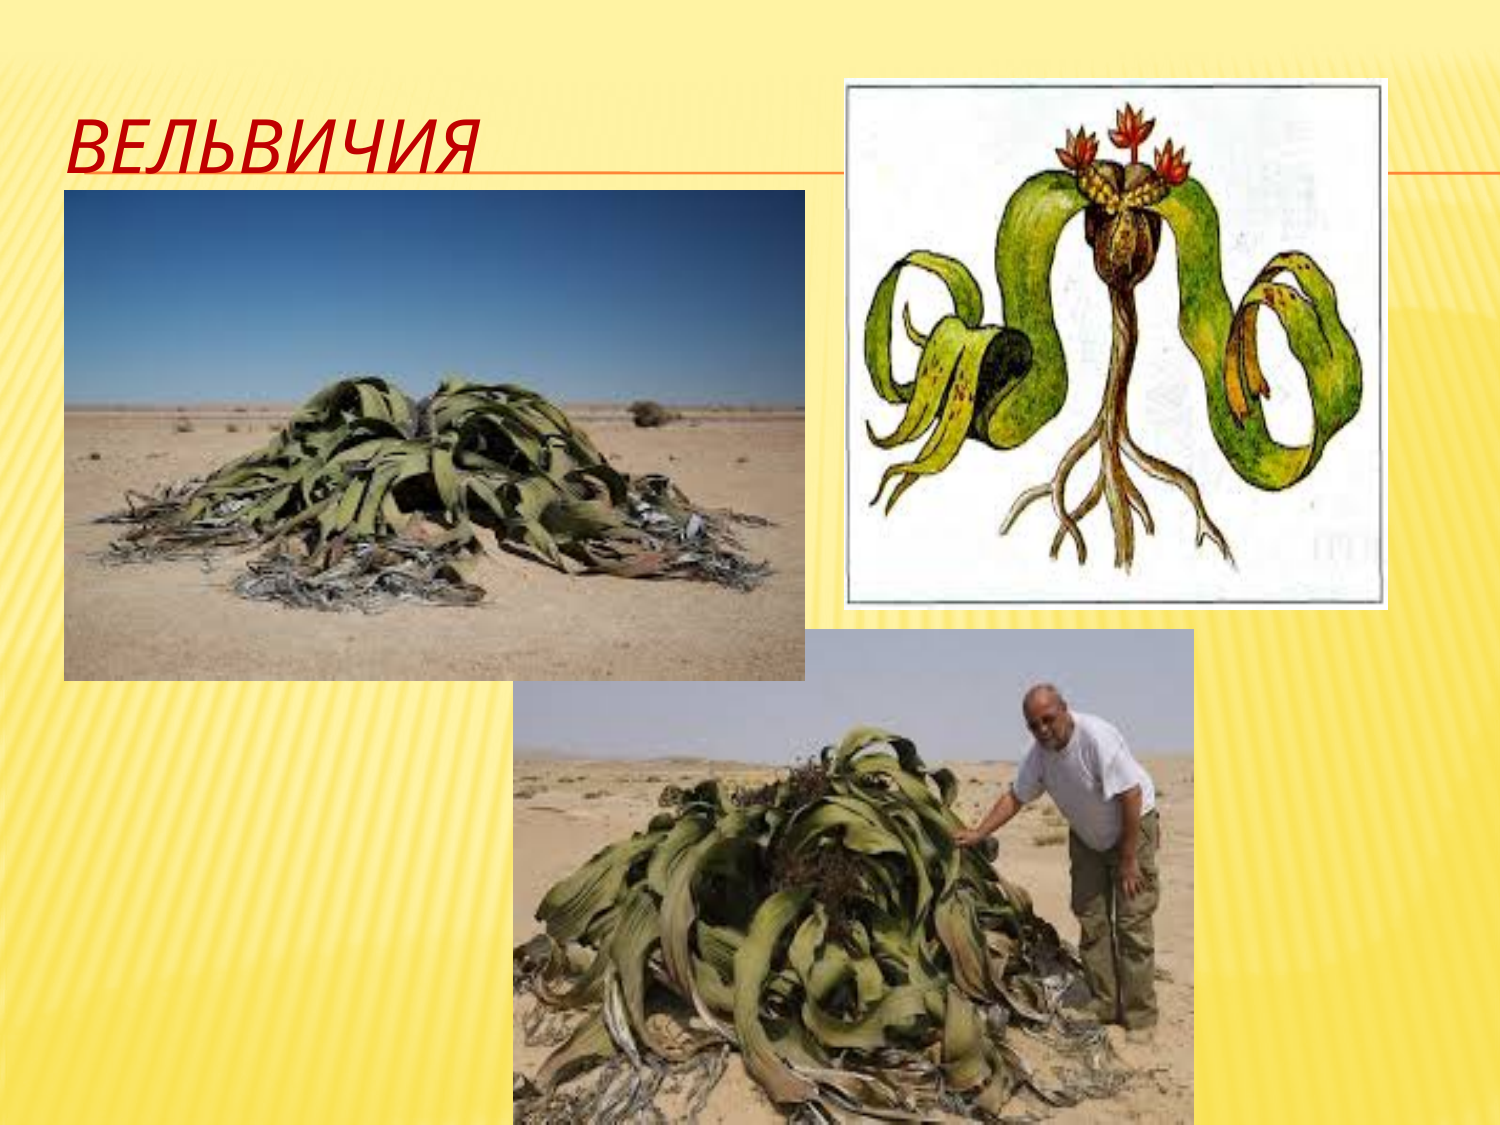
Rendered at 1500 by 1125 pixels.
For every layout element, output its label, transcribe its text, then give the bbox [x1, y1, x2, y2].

picture [64, 190, 1195, 1125]
picture [844, 77, 1389, 611]
title вельвичия [50, 75, 1475, 213]
